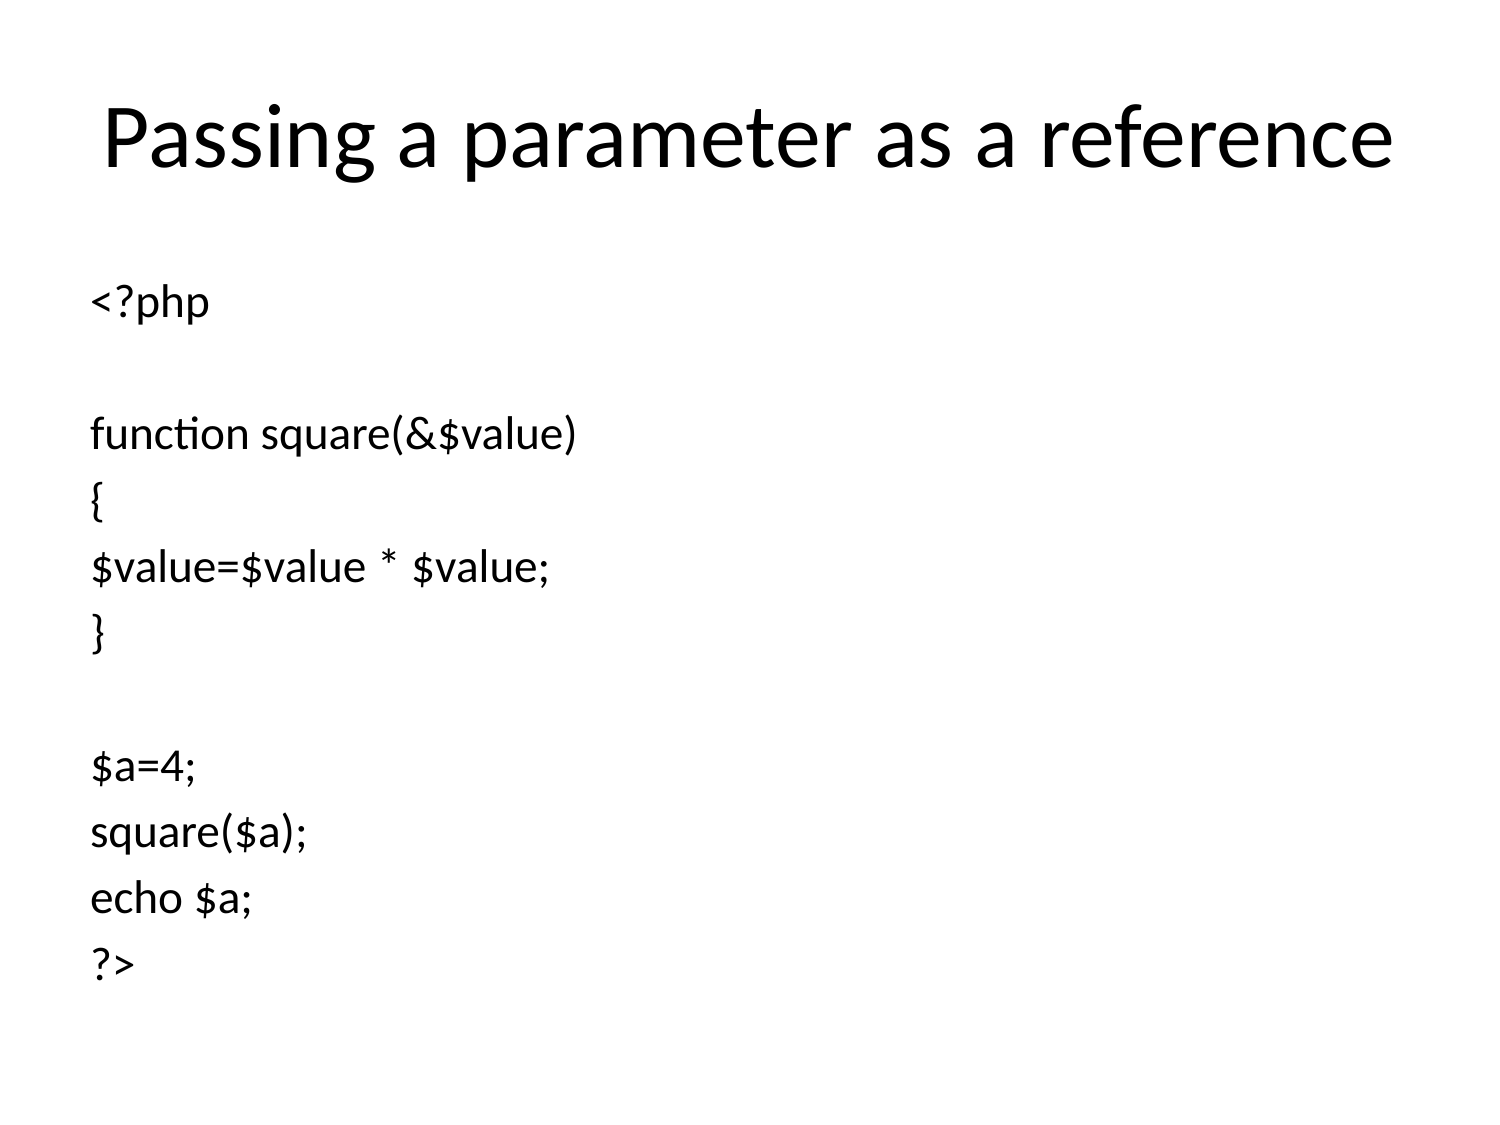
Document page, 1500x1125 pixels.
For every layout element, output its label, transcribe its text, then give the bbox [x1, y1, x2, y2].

list <?php function square(&$value) { $value=$value * $value; } $a=4; square($a); echo $a; ?> [75, 262, 1425, 1005]
title Passing a parameter as a reference [75, 37, 1425, 225]
